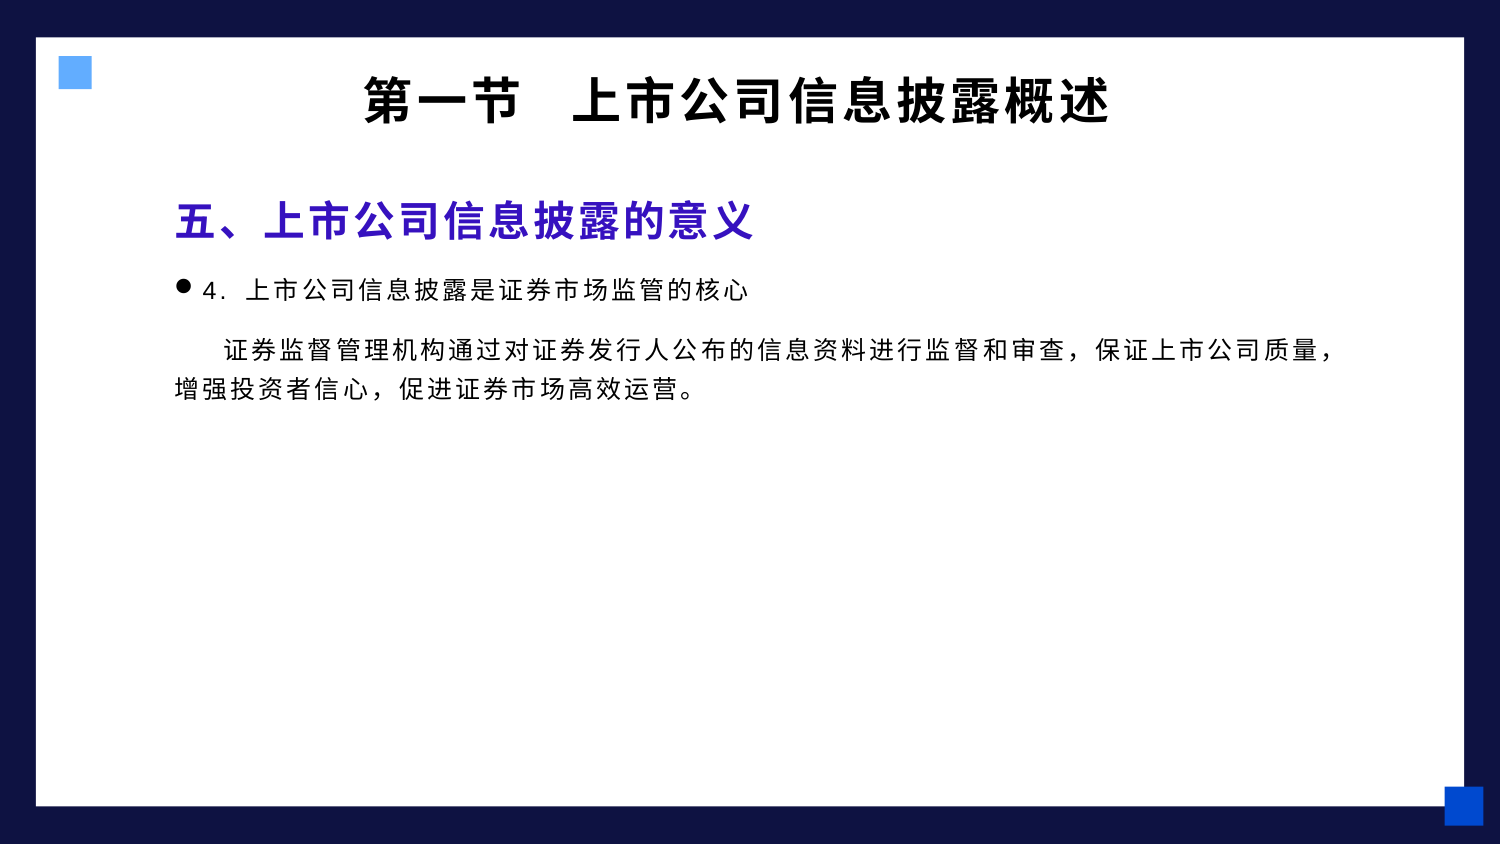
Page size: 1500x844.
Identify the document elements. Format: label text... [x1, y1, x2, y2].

list 五、上市公司信息披露的意义 4. 上市公司信息披露是证券市场监管的核心 证券监督管理机构通过对证券发行人公布的信息资料进行监督和审查，保证上市公司质量，增强投资者信心，促进证券市场高效运营。 [157, 179, 1343, 604]
title 第一节 上市公司信息披露概述 [141, 48, 1327, 138]
